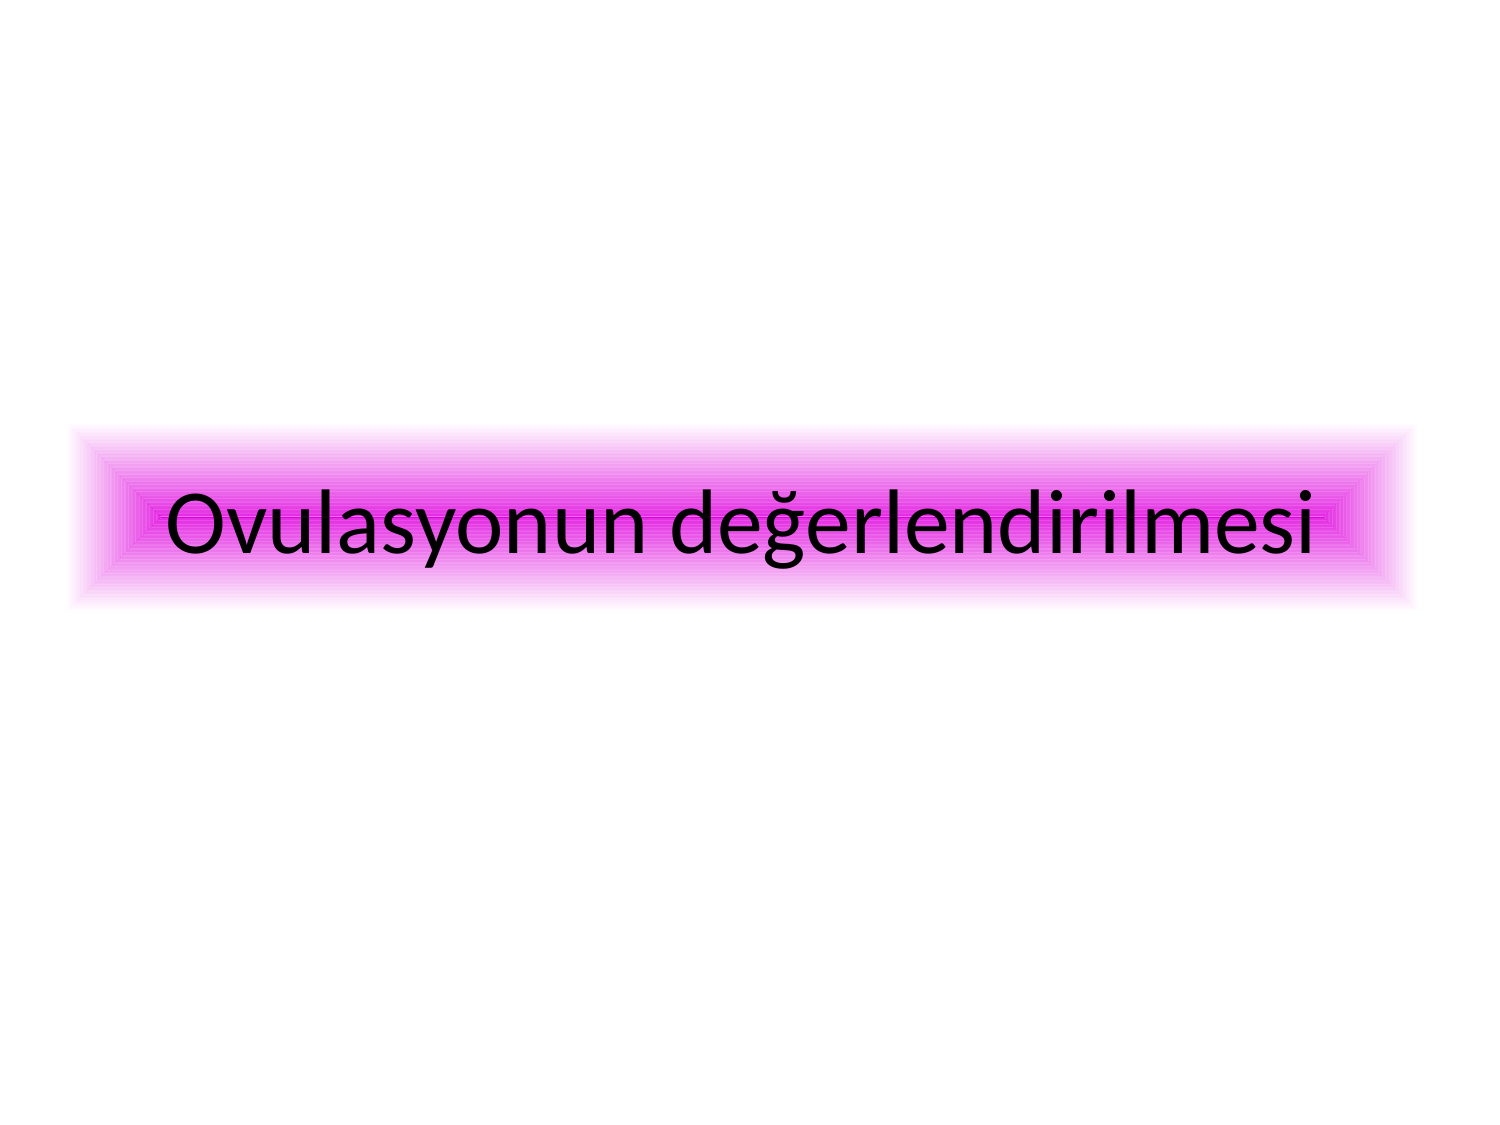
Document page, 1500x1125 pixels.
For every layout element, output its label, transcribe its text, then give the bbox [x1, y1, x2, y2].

title Ovulasyonun değerlendirilmesi [67, 423, 1418, 611]
